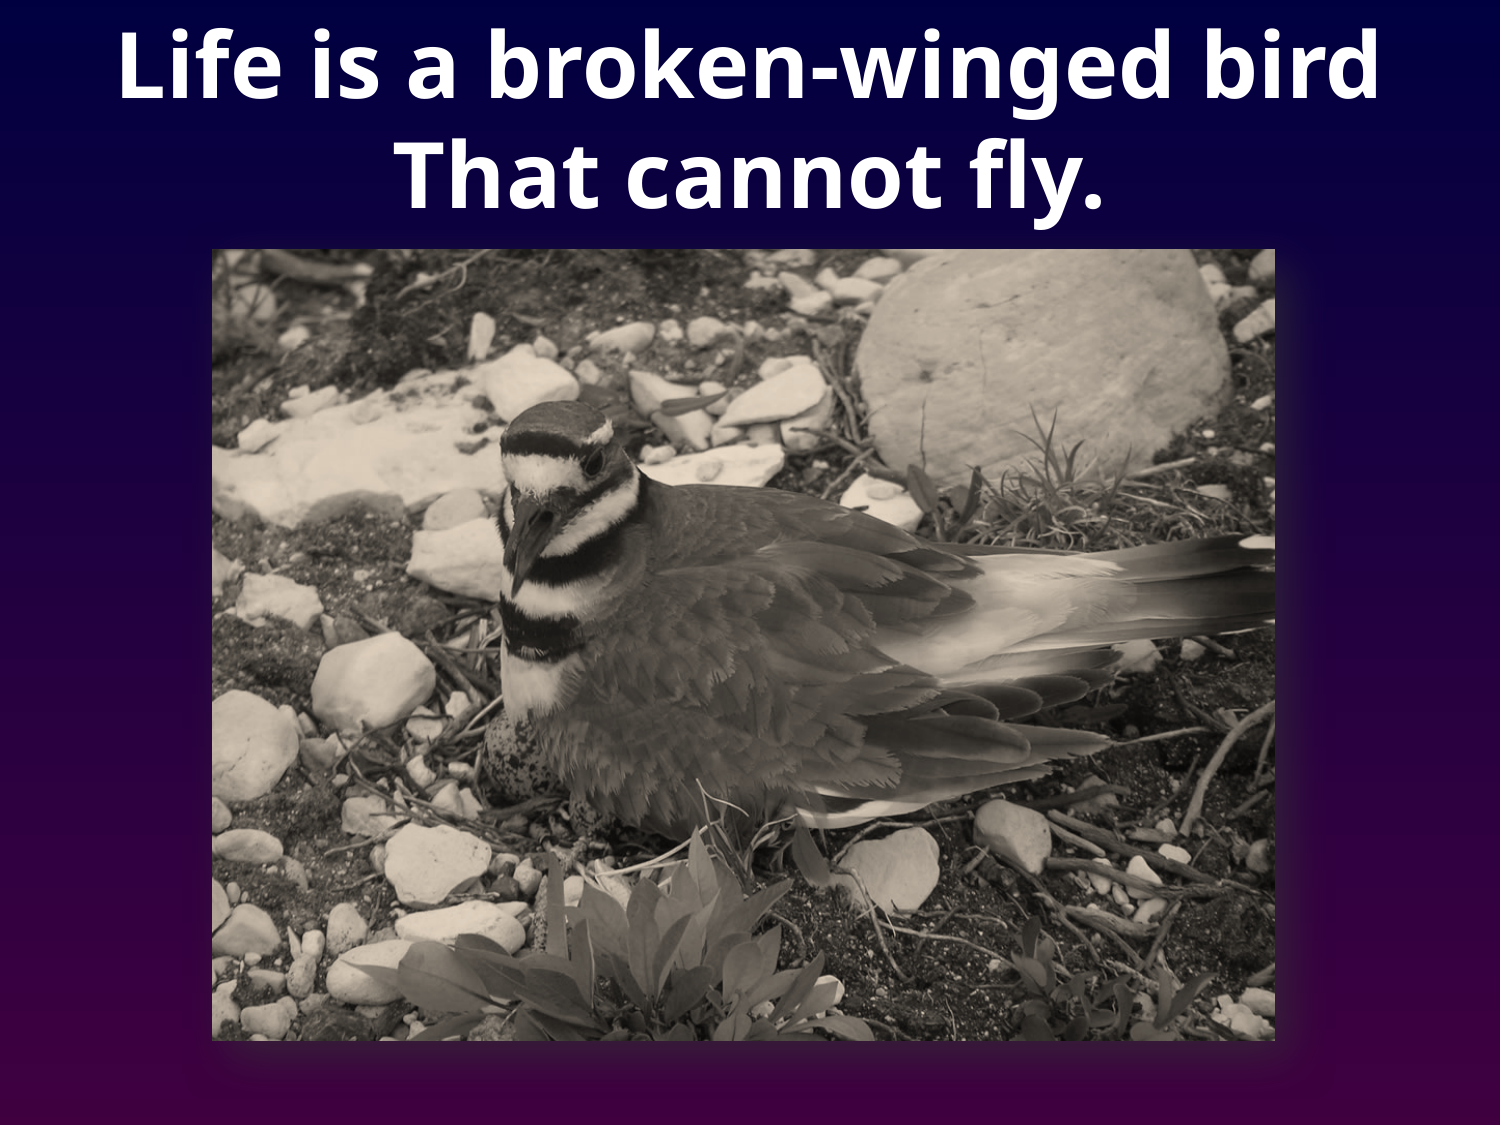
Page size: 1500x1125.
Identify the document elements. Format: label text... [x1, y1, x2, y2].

text_box Life is a broken-winged bird That cannot fly. [0, 0, 1500, 235]
picture [212, 249, 1276, 1042]
